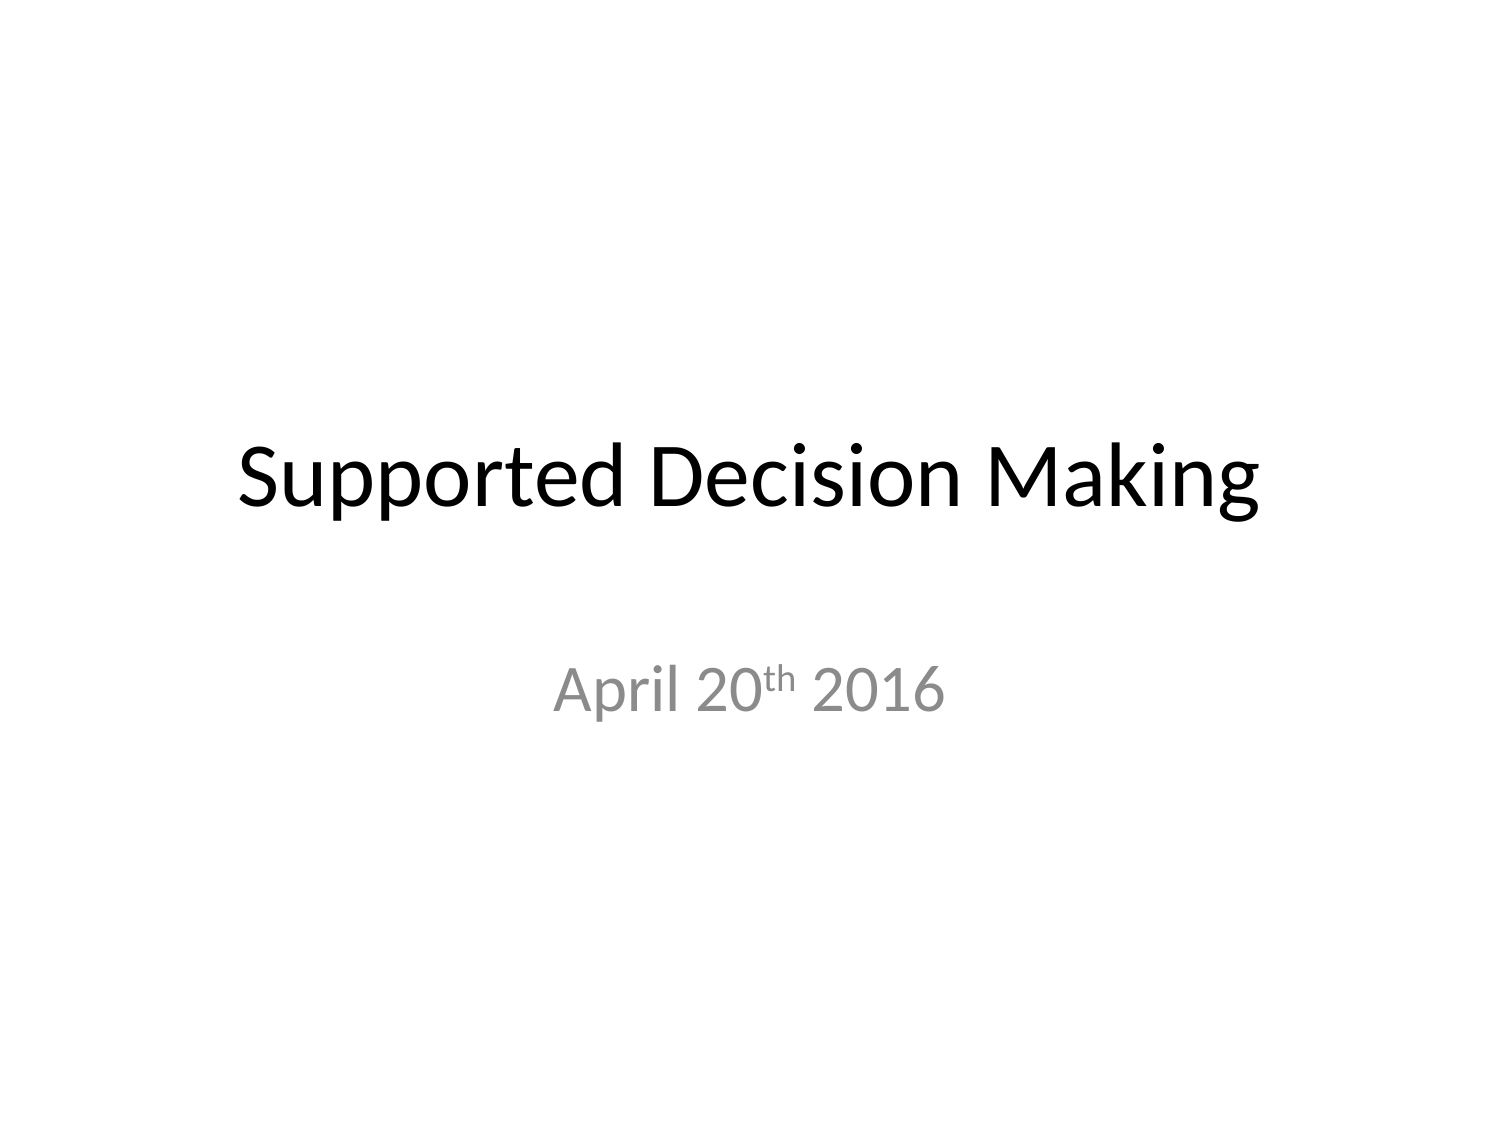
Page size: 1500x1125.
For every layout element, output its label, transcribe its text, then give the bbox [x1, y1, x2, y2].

subtitle April 20th 2016 [225, 637, 1275, 925]
title Supported Decision Making [112, 349, 1388, 591]
